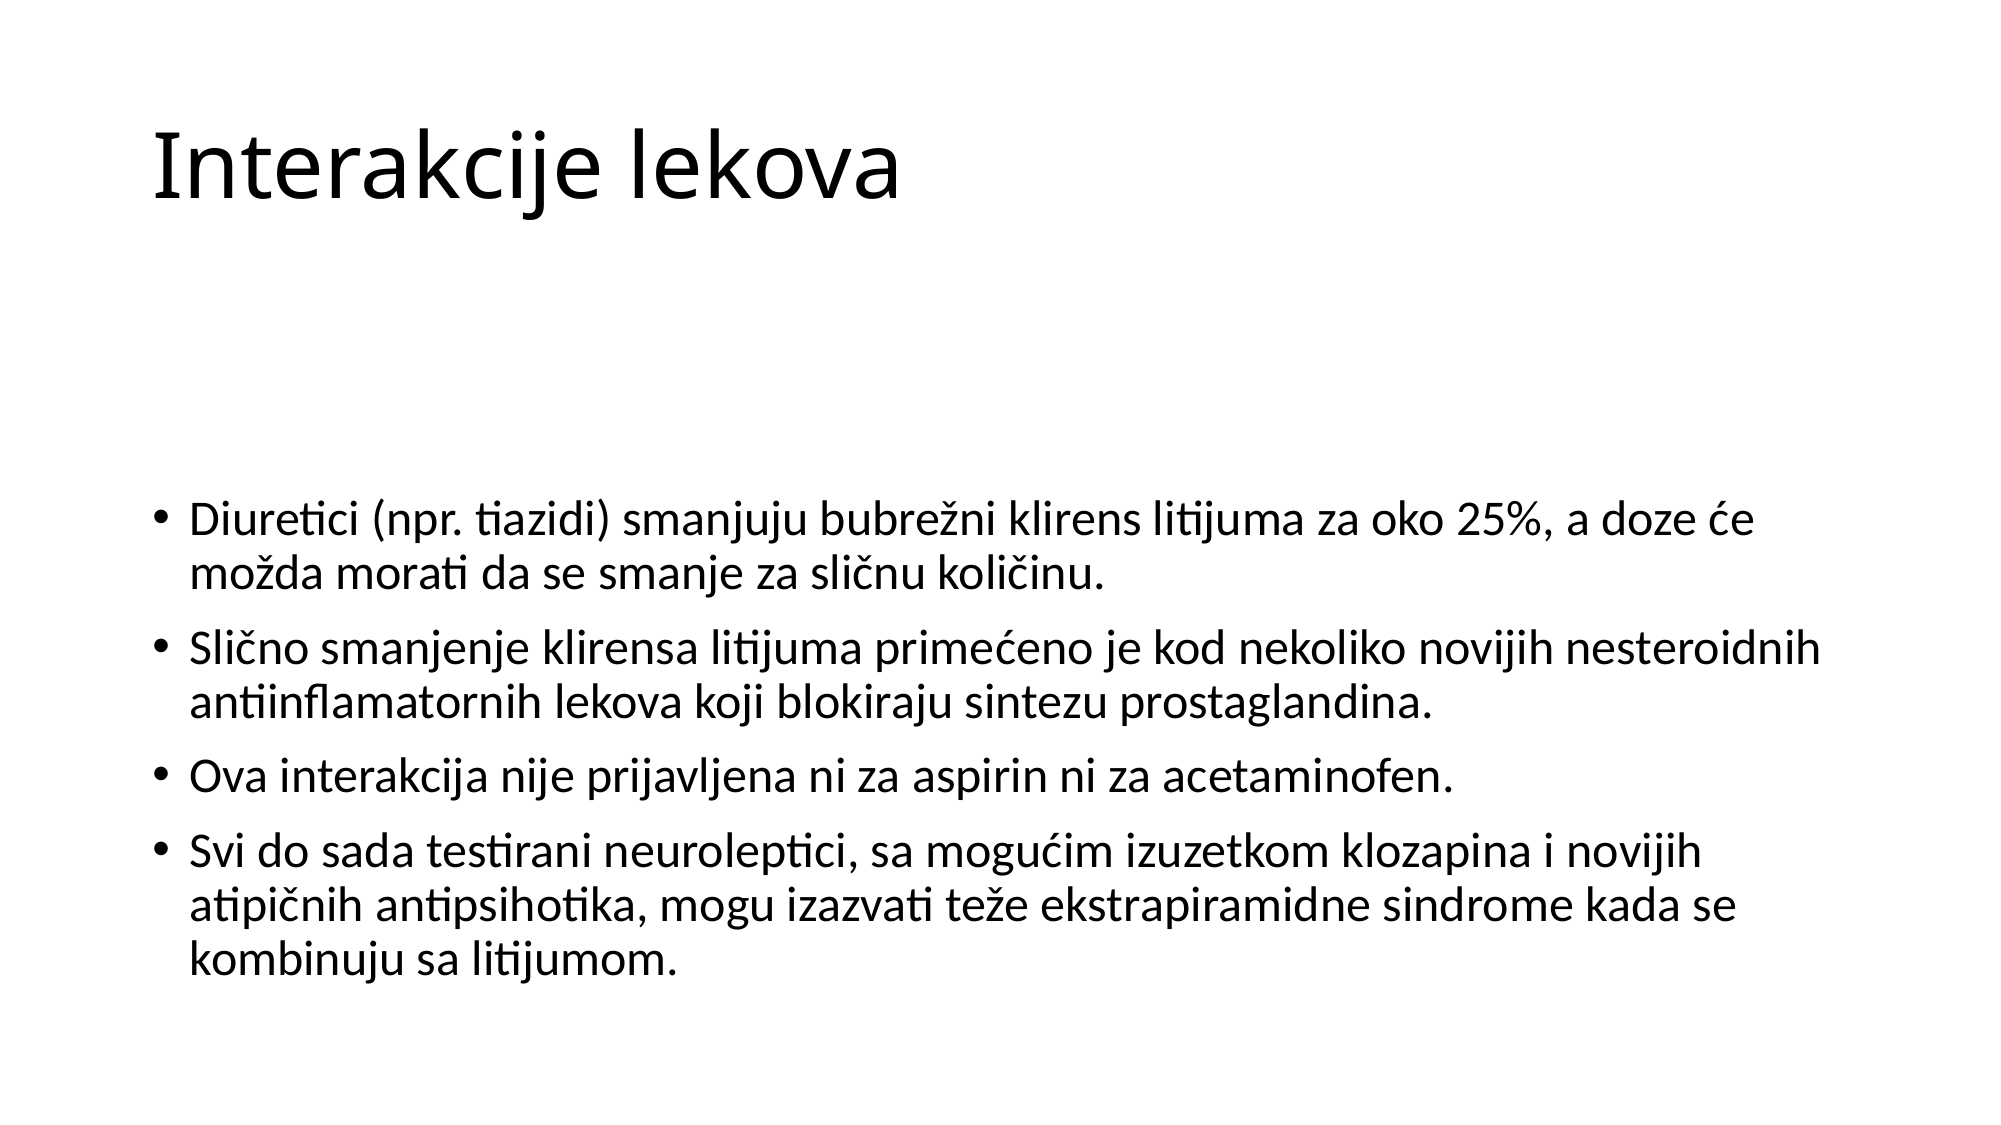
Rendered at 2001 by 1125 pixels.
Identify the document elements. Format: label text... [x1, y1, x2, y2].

title Interakcije lekova [137, 59, 1863, 278]
list Diuretici (npr. tiazidi) smanjuju bubrežni klirens litijuma za oko 25%, a doze će možda morati da se smanje za sličnu količinu. Slično smanjenje klirensa litijuma primećeno je kod nekoliko novijih nesteroidnih antiinflamatornih lekova koji blokiraju sintezu prostaglandina. Ova interakcija nije prijavljena ni za aspirin ni za acetaminofen. Svi do sada testirani neuroleptici, sa mogućim izuzetkom klozapina i novijih atipičnih antipsihotika, mogu izazvati teže ekstrapiramidne sindrome kada se kombinuju sa litijumom. [137, 484, 1863, 1014]
